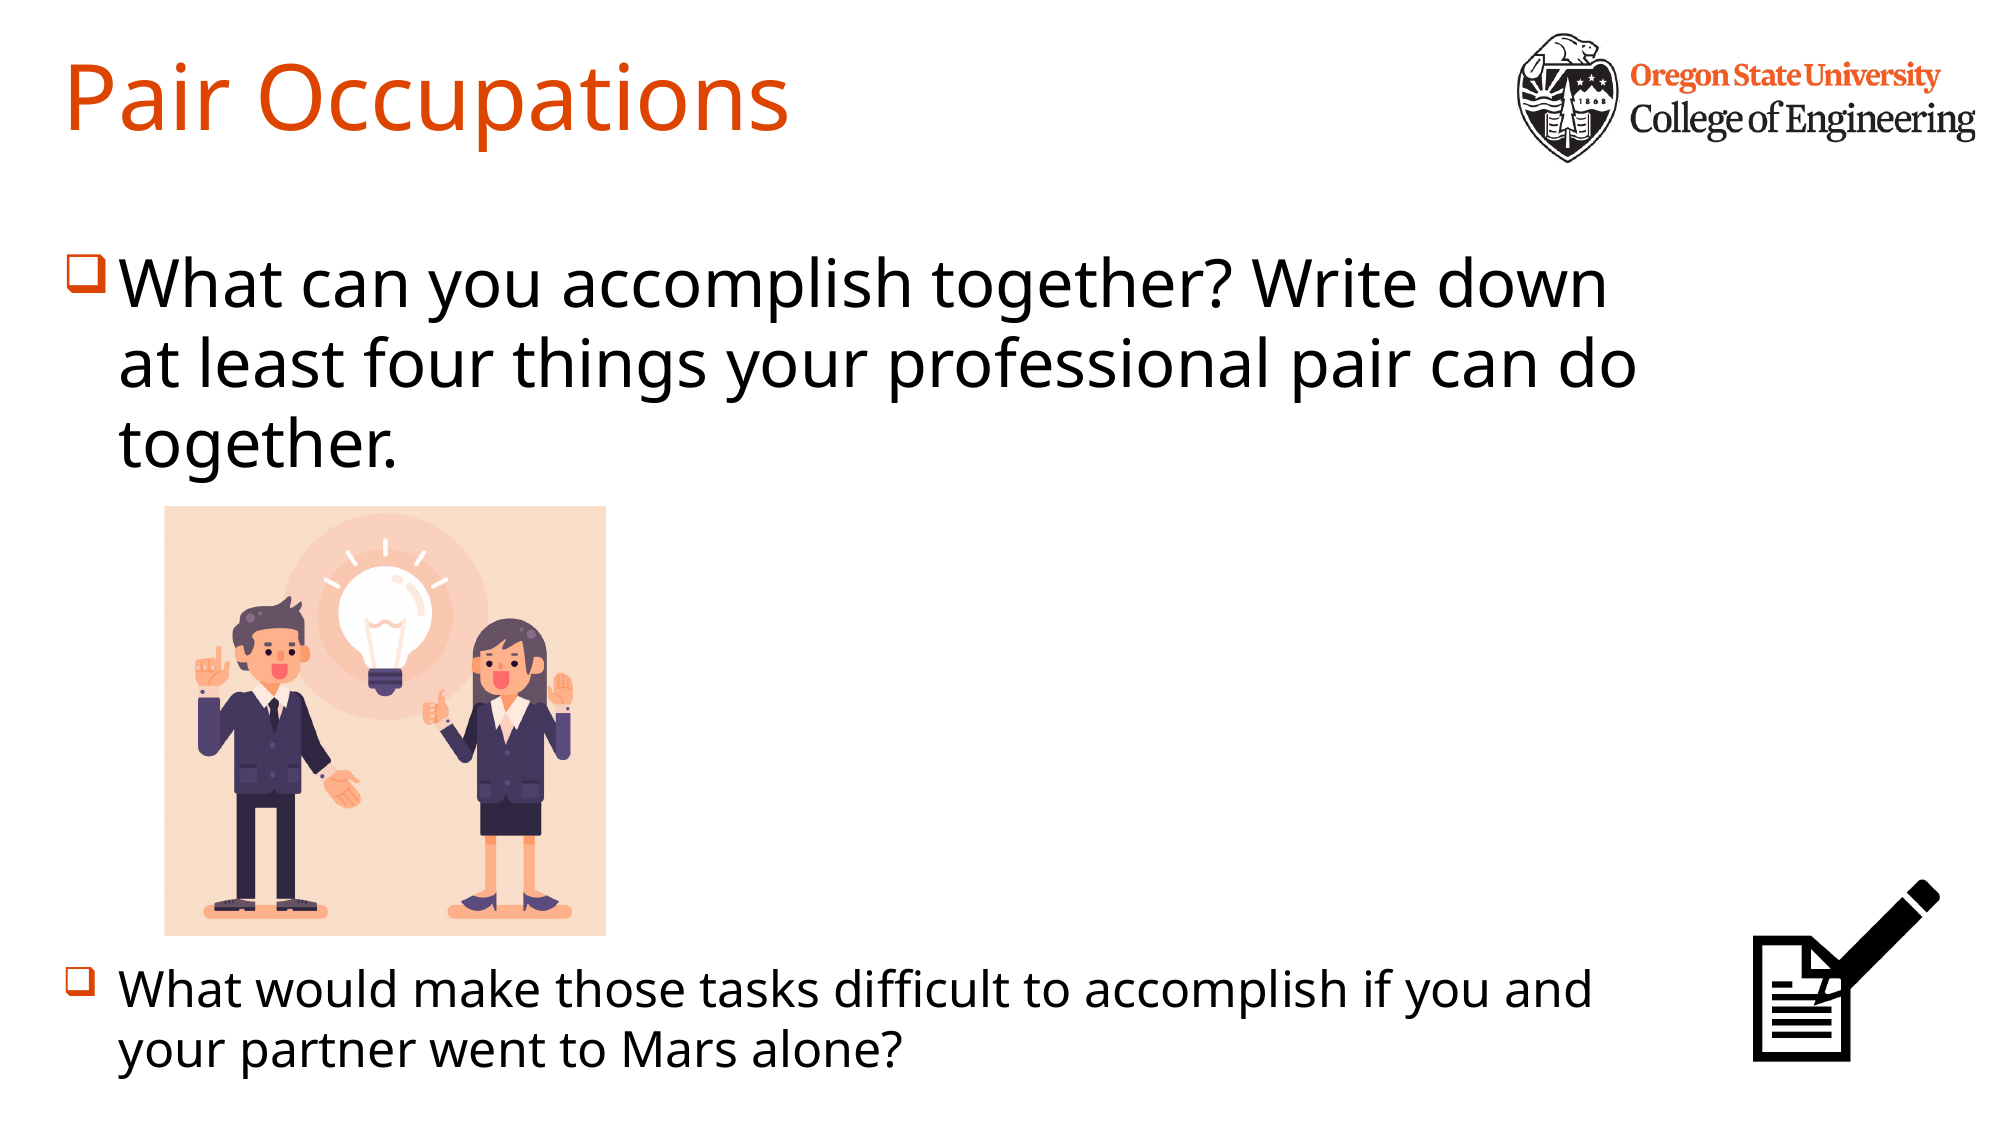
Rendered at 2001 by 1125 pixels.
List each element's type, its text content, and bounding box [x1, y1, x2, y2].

picture [164, 505, 606, 936]
list What can you accomplish together? Write down at least four things your professional pair can do together. What would make those tasks difficult to accomplish if you and your partner went to Mars alone? [48, 233, 1705, 1059]
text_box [1726, 867, 1953, 1074]
title Pair Occupations [48, 31, 1490, 228]
